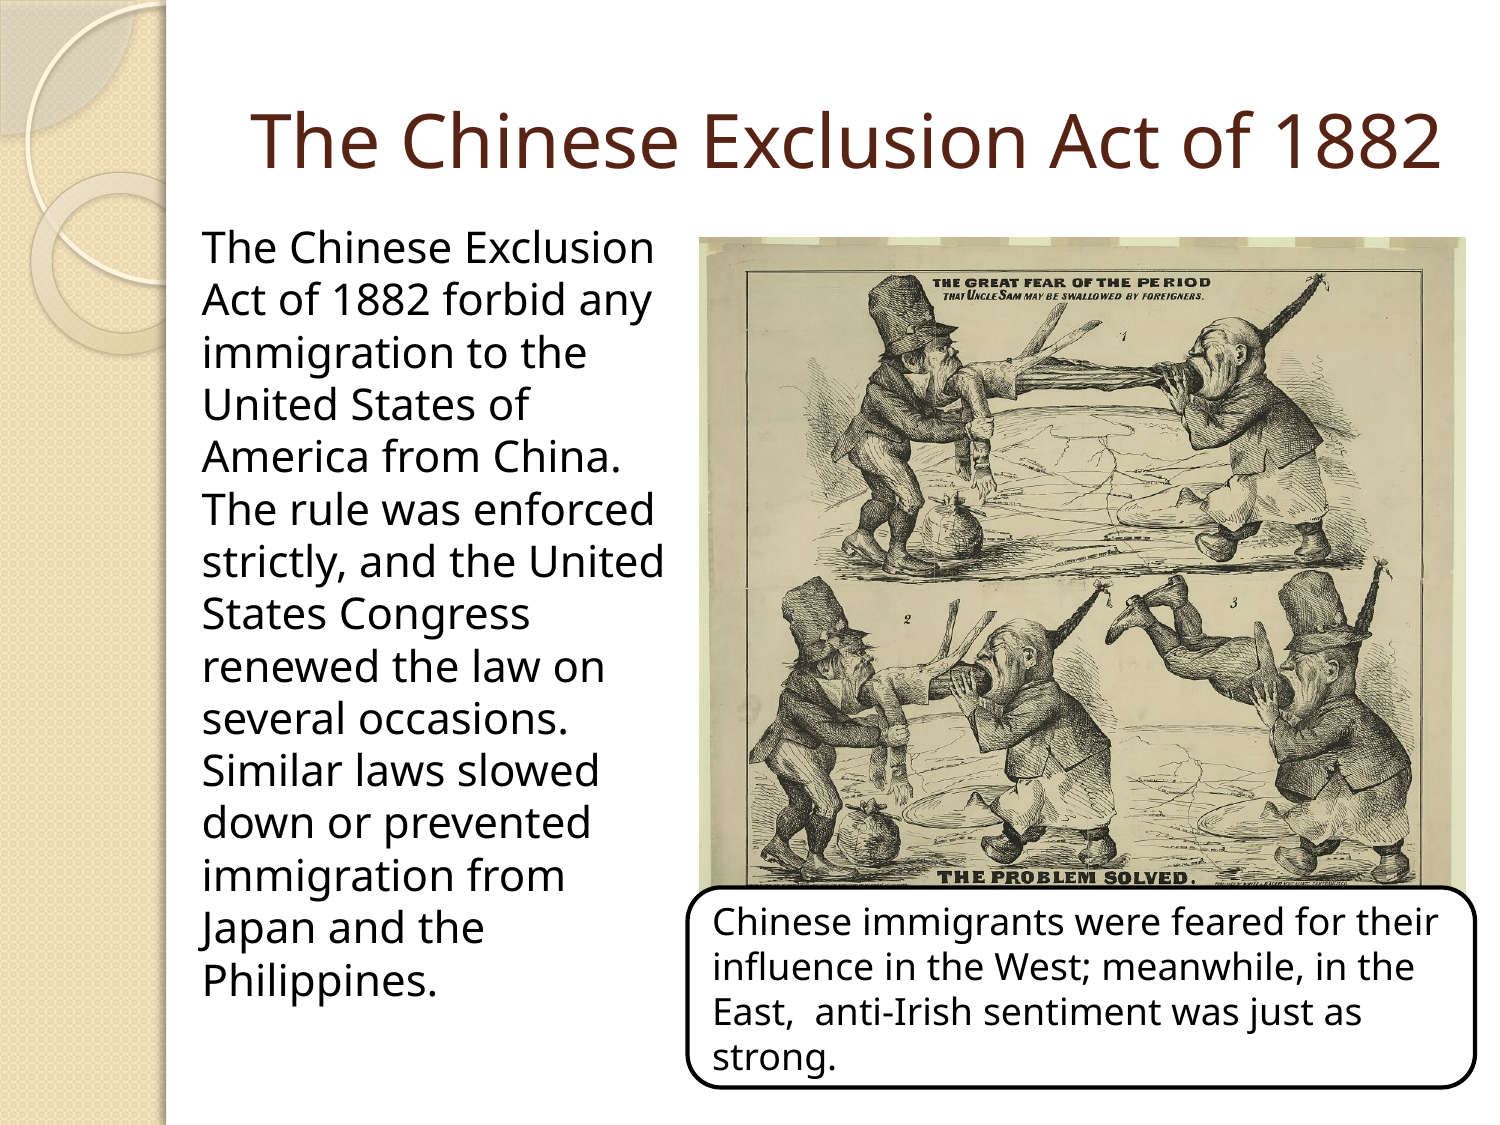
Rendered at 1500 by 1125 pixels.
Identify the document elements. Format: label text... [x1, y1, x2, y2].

list The Chinese Exclusion Act of 1882 forbid any immigration to the United States of America from China. The rule was enforced strictly, and the United States Congress renewed the law on several occasions. Similar laws slowed down or prevented immigration from Japan and the Philippines. [174, 212, 688, 1063]
text_box Chinese immigrants were feared for their influence in the West; meanwhile, in the East, anti-Irish sentiment was just as strong. [685, 900, 1478, 1090]
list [699, 237, 1466, 926]
title The Chinese Exclusion Act of 1882 [235, 45, 1466, 233]
